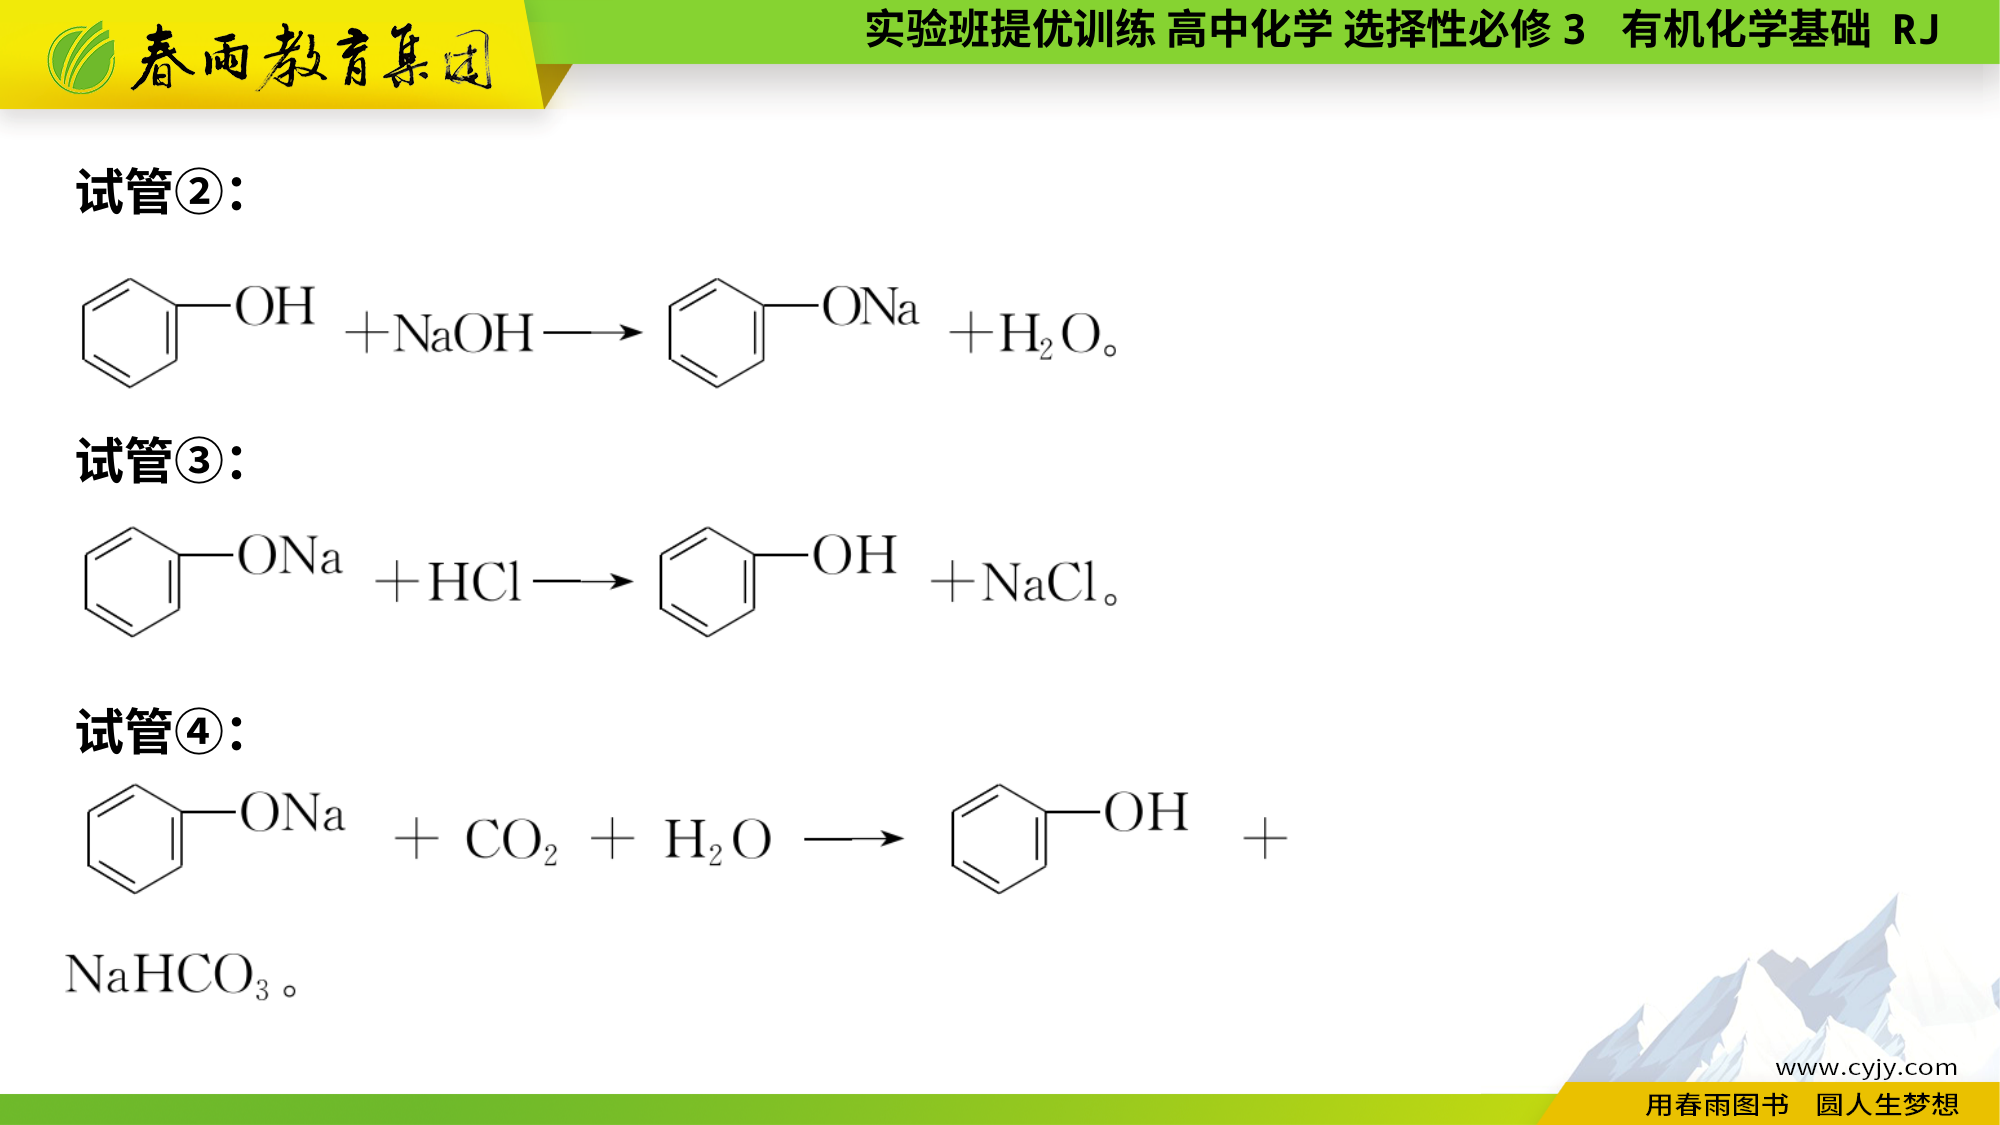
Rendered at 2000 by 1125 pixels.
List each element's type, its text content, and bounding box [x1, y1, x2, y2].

list 试管②： 试管③： 试管④： [59, 122, 1944, 774]
picture [0, 0, 2000, 1125]
